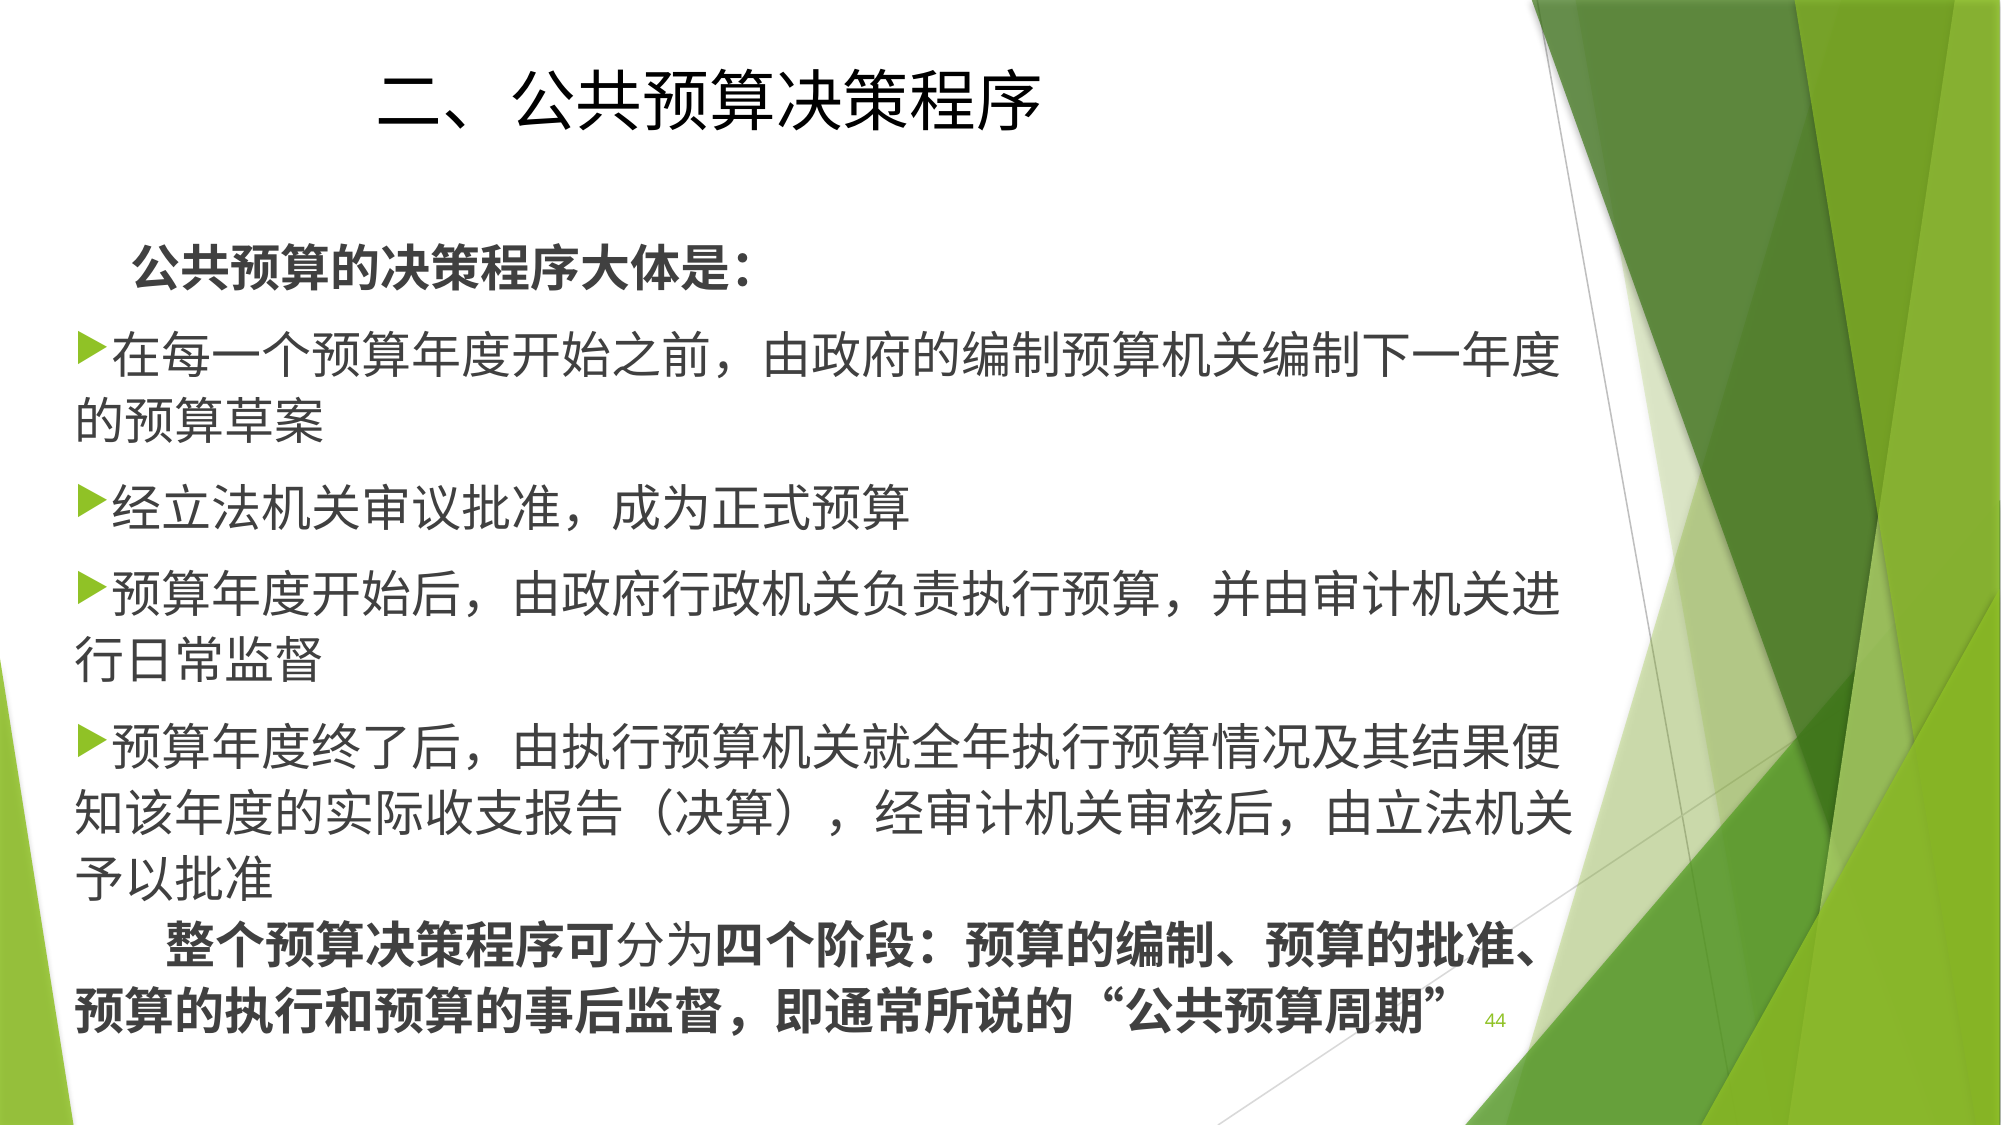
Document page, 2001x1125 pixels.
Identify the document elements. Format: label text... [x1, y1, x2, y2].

footer . [111, 991, 1145, 1051]
slide_number 44 [1409, 991, 1522, 1051]
title 二、公共预算决策程序 [360, 51, 1640, 157]
list 公共预算的决策程序大体是： 在每一个预算年度开始之前，由政府的编制预算机关编制下一年度的预算草案 经立法机关审议批准，成为正式预算 预算年度开始后，由政府行政机关负责执行预算，并由审计机关进行日常监督 预算年度终了后，由执行预算机关就全年执行预算情况及其结果便知该年度的实际收支报告（决算），经审计机关审核后，由立法机关予以批准 整个预算决策程序可分为四个阶段：预算的编制、预算的批准、预算的执行和预算的事后监督，即通常所说的“公共预算周期” [59, 223, 1593, 991]
